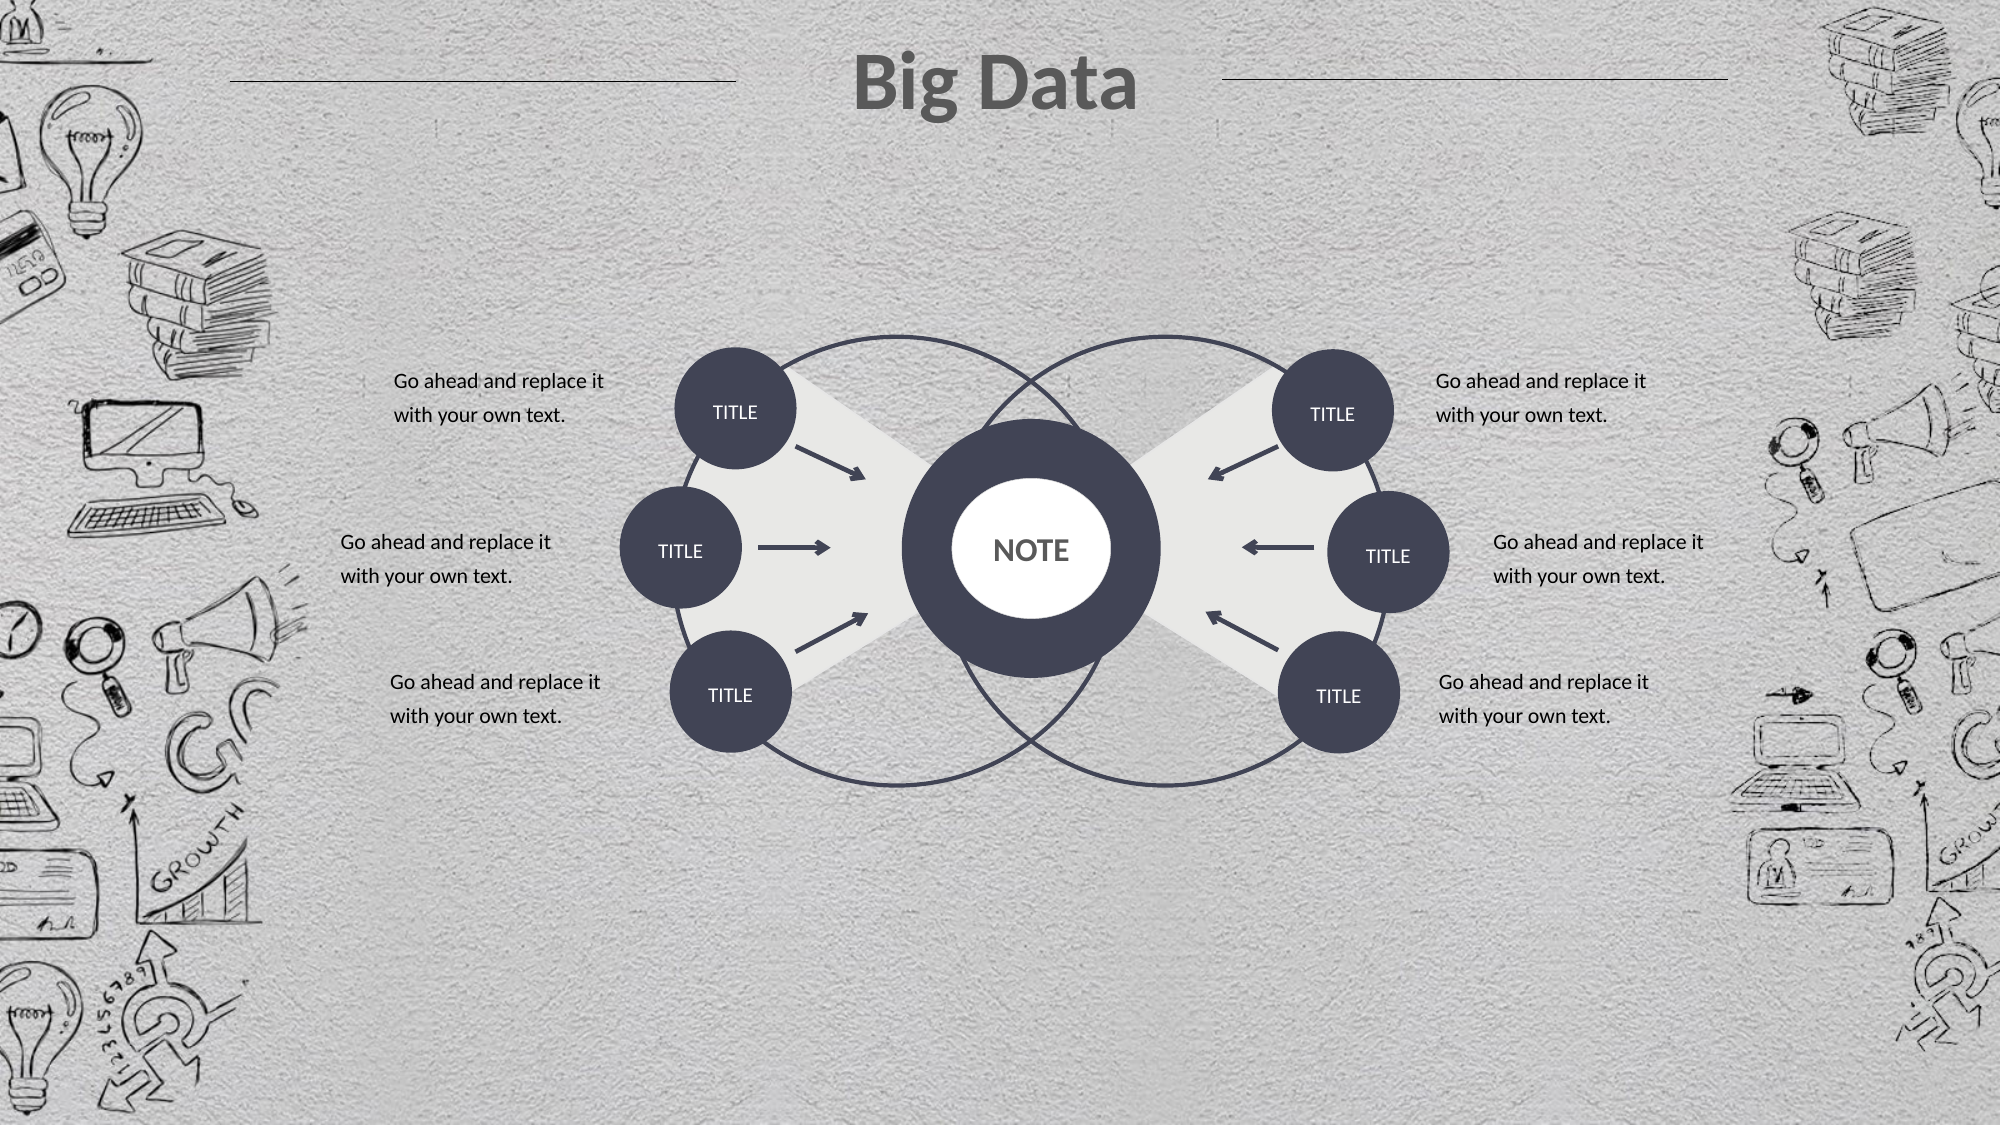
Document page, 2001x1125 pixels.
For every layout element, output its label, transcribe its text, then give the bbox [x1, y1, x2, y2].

text_box TITLE [1327, 490, 1450, 614]
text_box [1207, 446, 1279, 480]
text_box Go ahead and replace it with your own text. [1420, 350, 1685, 434]
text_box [795, 446, 866, 480]
text_box TITLE [674, 347, 797, 470]
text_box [1205, 611, 1279, 651]
text_box Go ahead and replace it with your own text. [379, 350, 643, 434]
text_box TITLE [1277, 631, 1401, 754]
text_box Go ahead and replace it with your own text. [375, 652, 640, 736]
text_box Go ahead and replace it with your own text. [325, 512, 590, 595]
text_box TITLE [619, 486, 742, 609]
text_box Go ahead and replace it with your own text. [1478, 512, 1743, 595]
text_box [677, 336, 1031, 786]
text_box TITLE [669, 630, 792, 753]
picture [0, 0, 2000, 1125]
text_box TITLE [1271, 349, 1394, 472]
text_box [795, 613, 869, 652]
text_box [973, 336, 1384, 786]
text_box Go ahead and replace it with your own text. [1424, 652, 1689, 736]
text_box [901, 418, 1161, 678]
